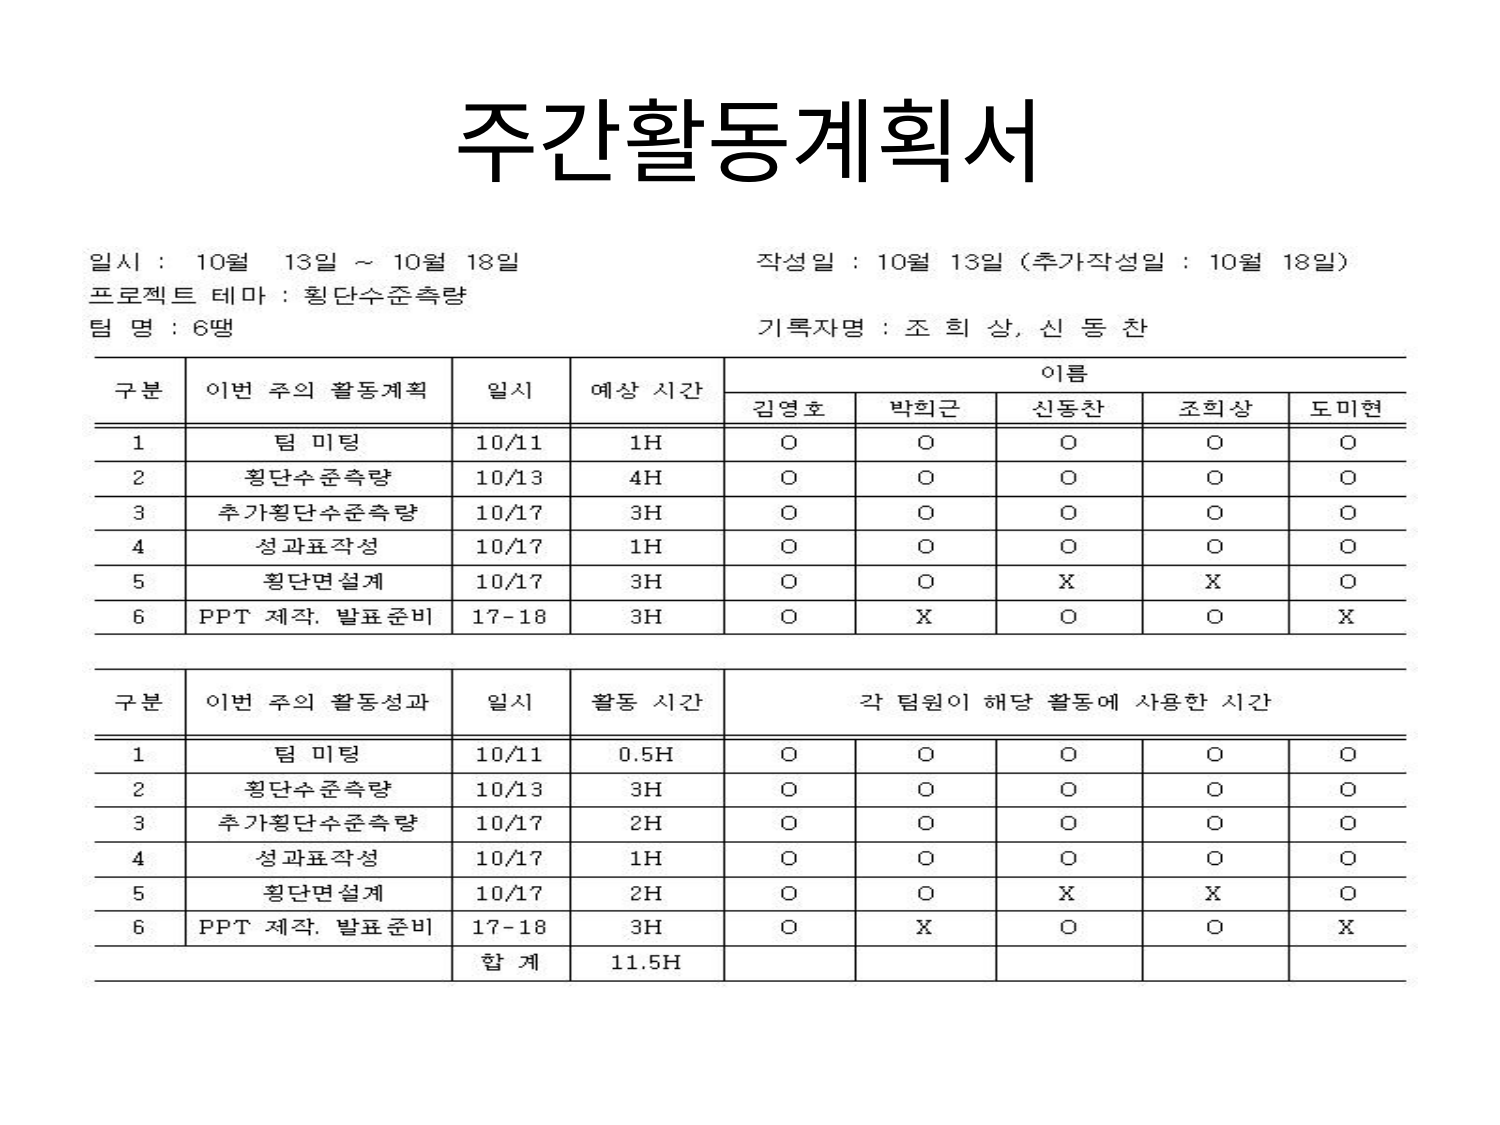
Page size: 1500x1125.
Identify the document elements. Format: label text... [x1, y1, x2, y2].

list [81, 245, 1419, 989]
title 주간활동계획서 [75, 45, 1425, 233]
